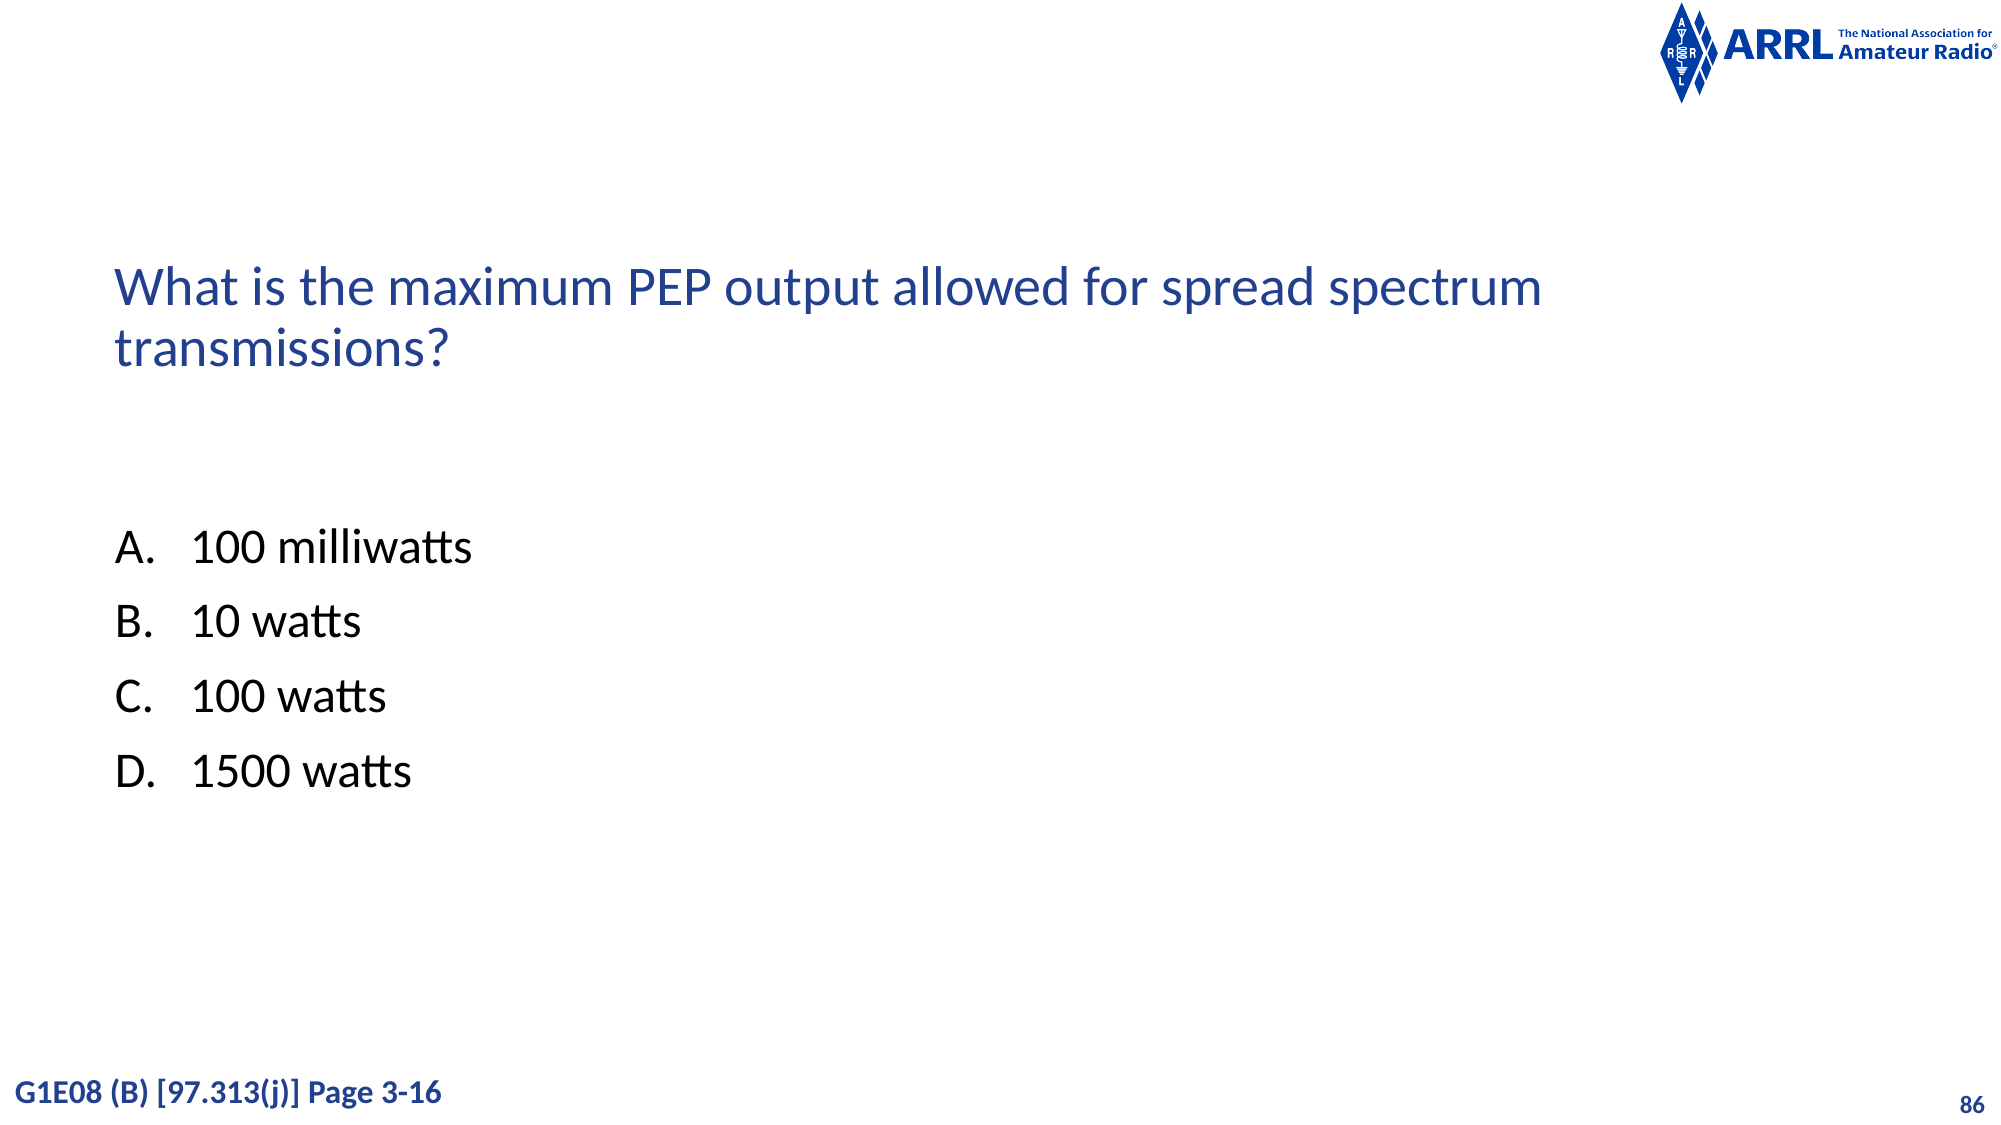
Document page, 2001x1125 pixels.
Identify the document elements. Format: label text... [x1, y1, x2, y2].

title What is the maximum PEP output allowed for spread spectrum transmissions? [99, 249, 1900, 388]
picture [1658, 0, 1999, 106]
list 100 milliwatts 10 watts 100 watts 1500 watts [99, 512, 1900, 1005]
text_box G1E08 (B) [97.313(j)] Page 3-16 [0, 1062, 1313, 1118]
text_box 86 [1899, 1081, 2000, 1125]
